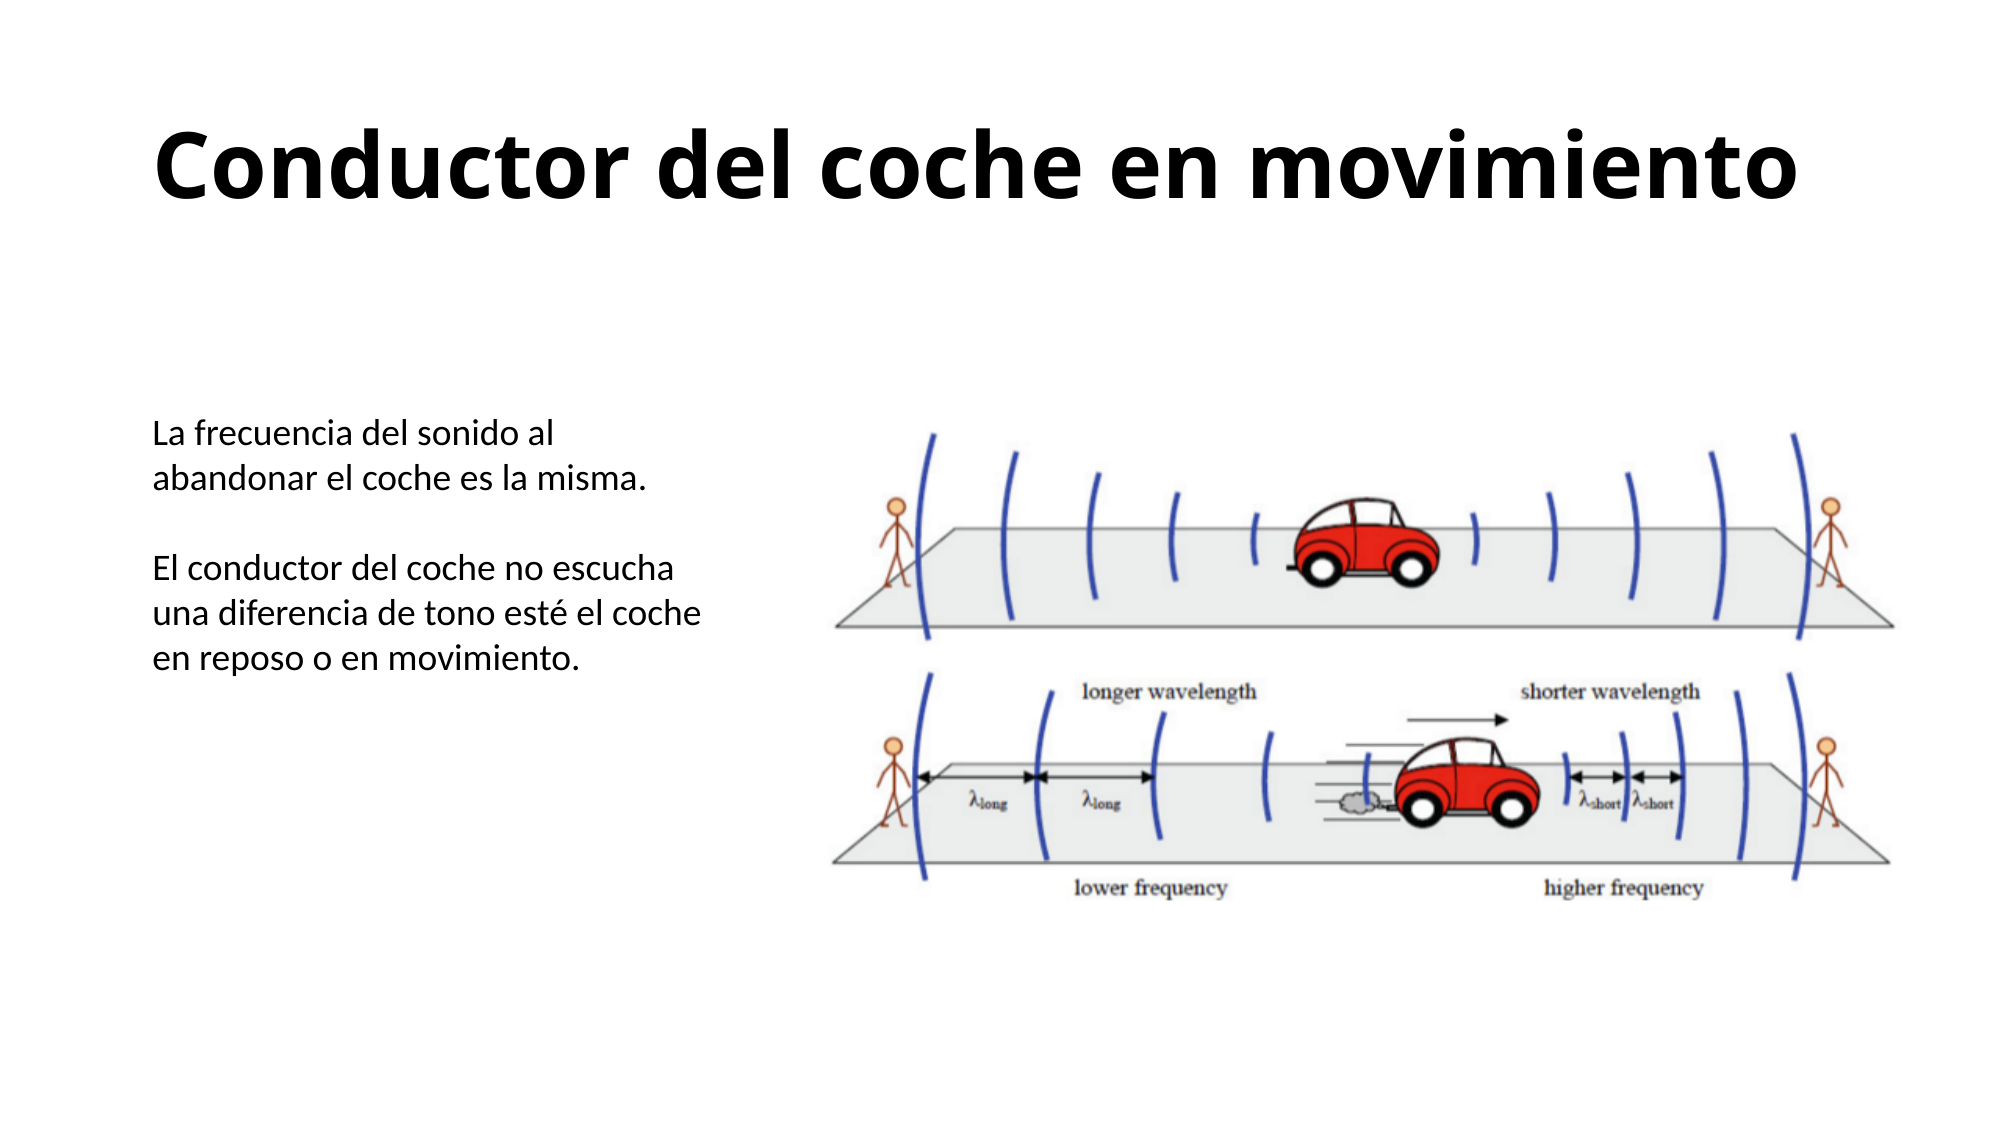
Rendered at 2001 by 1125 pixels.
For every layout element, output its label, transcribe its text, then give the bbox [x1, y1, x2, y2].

text_box La frecuencia del sonido al abandonar el coche es la misma. El conductor del coche no escucha una diferencia de tono esté el coche en reposo o en movimiento. [137, 400, 739, 686]
picture [764, 373, 1948, 946]
title Conductor del coche en movimiento [137, 59, 1863, 278]
